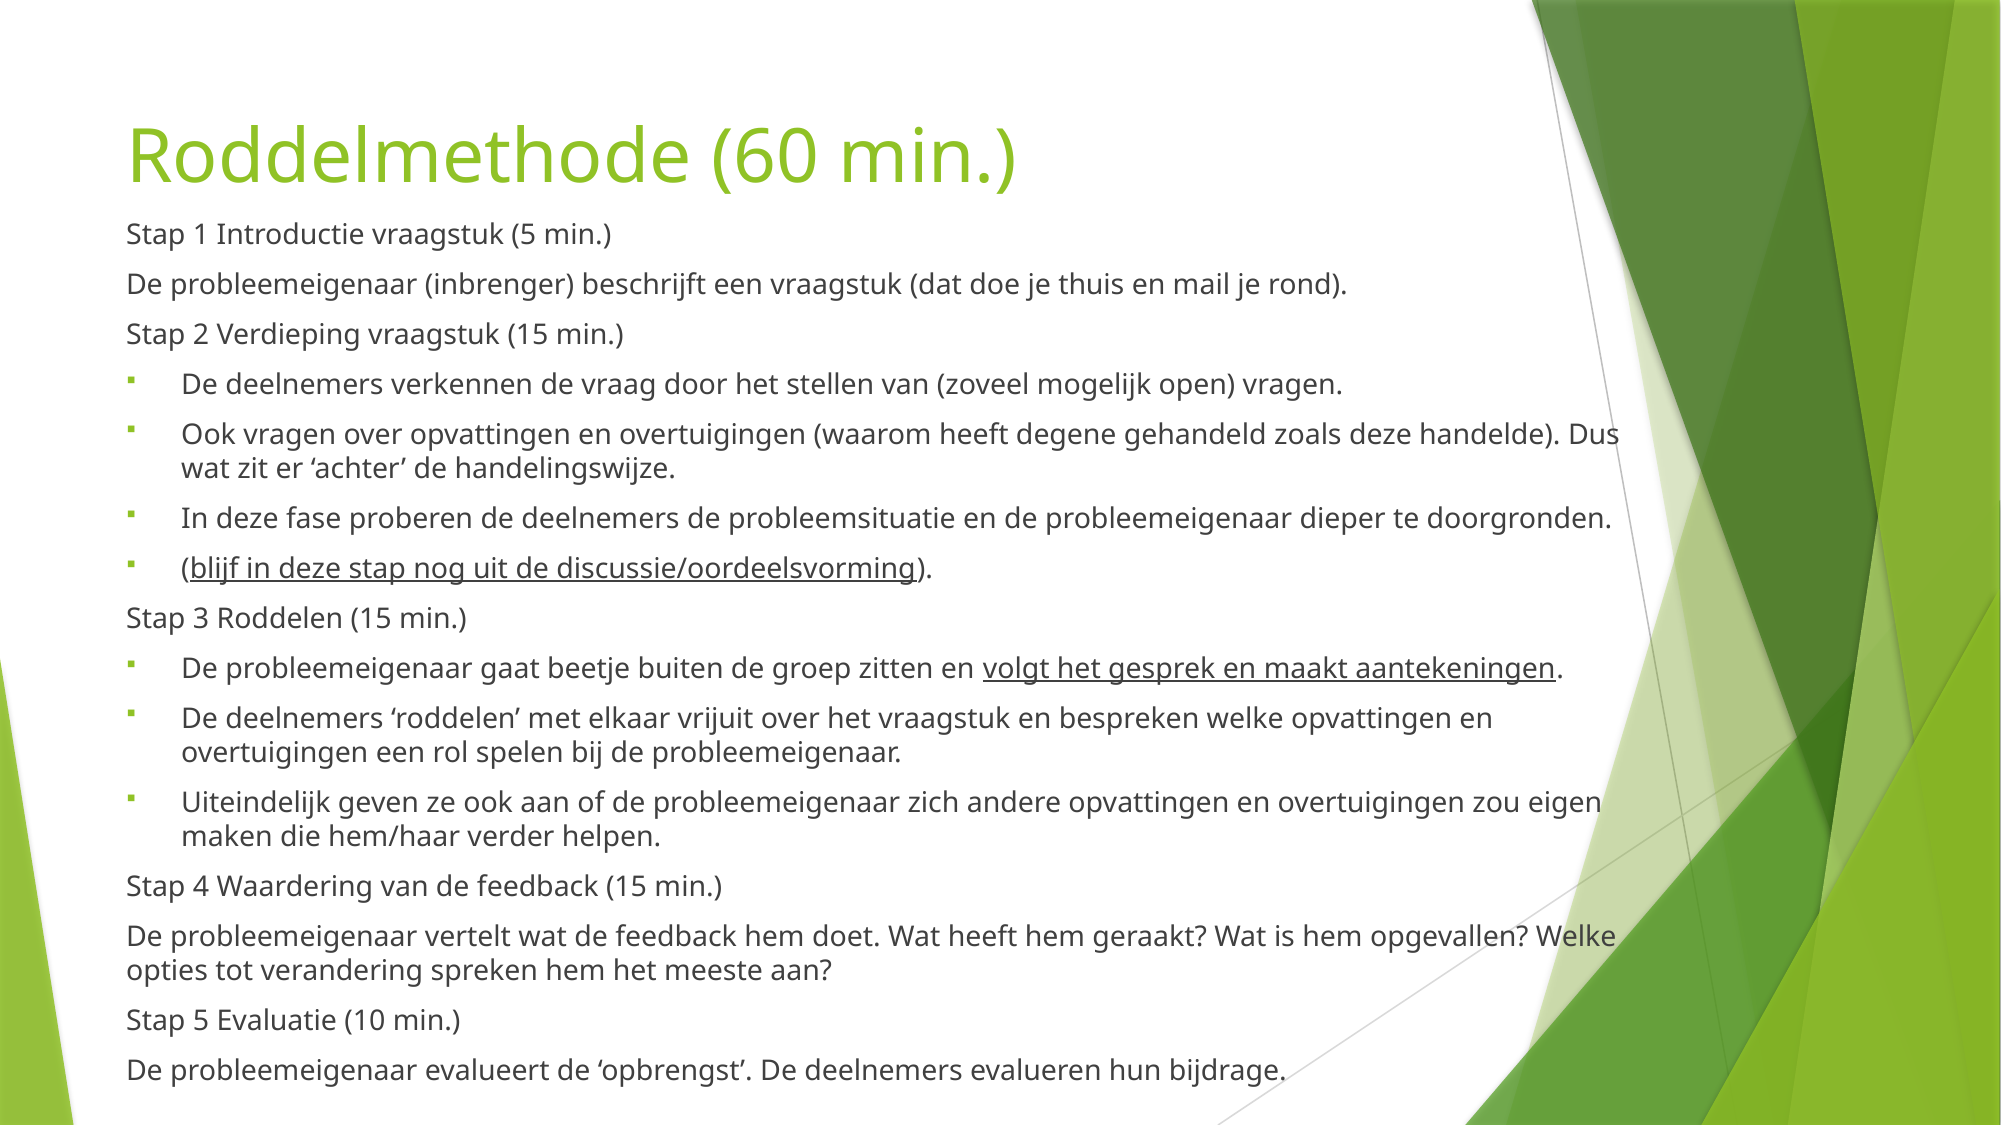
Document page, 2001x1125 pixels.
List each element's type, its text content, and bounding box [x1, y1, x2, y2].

title Roddelmethode (60 min.) [111, 99, 1522, 208]
list Stap 1 Introductie vraagstuk (5 min.) De probleemeigenaar (inbrenger) beschrijft een vraagstuk (dat doe je thuis en mail je rond). Stap 2 Verdieping vraagstuk (15 min.) De deelnemers verkennen de vraag door het stellen van (zoveel mogelijk open) vragen. Ook vragen over opvattingen en overtuigingen (waarom heeft degene gehandeld zoals deze handelde). Dus wat zit er ‘achter’ de handelingswijze. In deze fase proberen de deelnemers de probleemsituatie en de probleemeigenaar dieper te doorgronden. (blijf in deze stap nog uit de discussie/oordeelsvorming). Stap 3 Roddelen (15 min.) De probleemeigenaar gaat beetje buiten de groep zitten en volgt het gesprek en maakt aantekeningen. De deelnemers ‘roddelen’ met elkaar vrijuit over het vraagstuk en bespreken welke opvattingen en overtuigingen een rol spelen bij de probleemeigenaar. Uiteindelijk geven ze ook aan of de probleemeigenaar zich andere opvattingen en overtuigingen zou eigen maken die hem/haar verder helpen. Stap 4 Waardering van de feedback (15 min.) De probleemeigenaar vertelt wat de feedback hem doet. Wat heeft hem geraakt? Wat is hem opgevallen? Welke opties tot verandering spreken hem het meeste aan? Stap 5 Evaluatie (10 min.) De probleemeigenaar evalueert de ‘opbrengst’. De deelnemers evalueren hun bijdrage. [111, 208, 1642, 1125]
